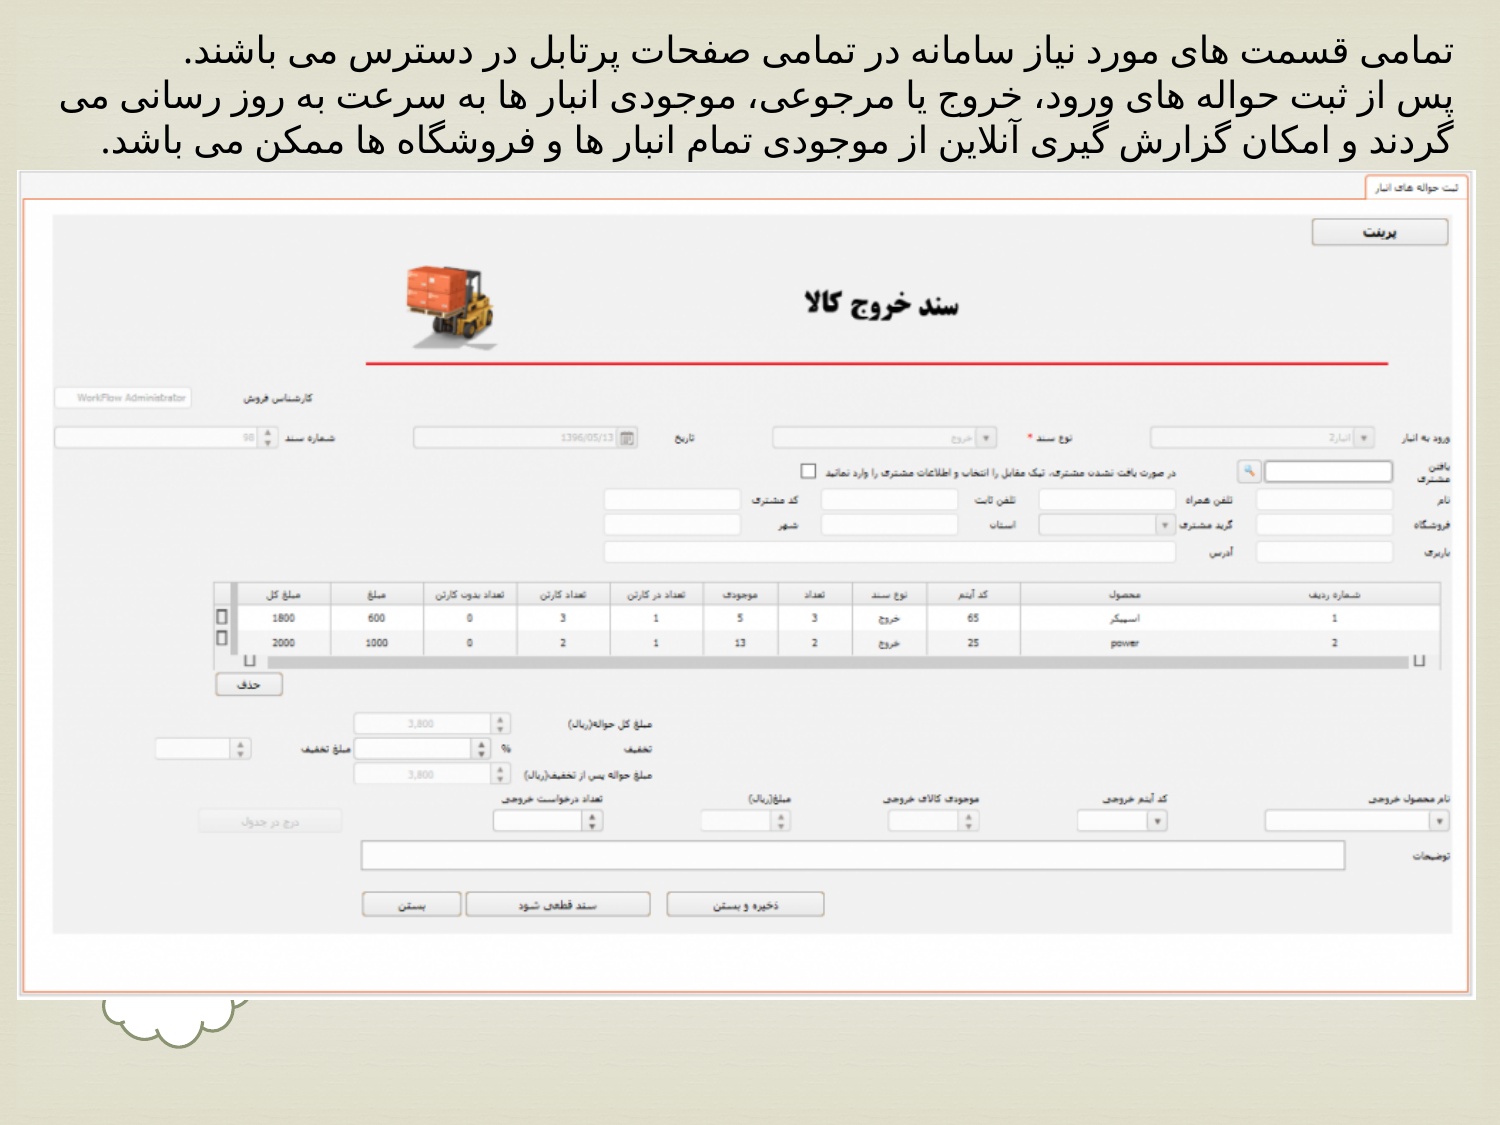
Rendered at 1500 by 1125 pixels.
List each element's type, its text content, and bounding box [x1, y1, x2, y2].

picture [17, 170, 1476, 1001]
text_box تمامی قسمت های مورد نیاز سامانه در تمامی صفحات پرتابل در دسترس می باشند. پس از ثبت حواله های ورود، خروج یا مرجوعی، موجودی انبار ها به سرعت به روز رسانی می گردند و امکان گزارش گیری آنلاین از موجودی تمام انبار ها و فروشگاه ها ممکن می باشد. [17, 19, 1471, 169]
